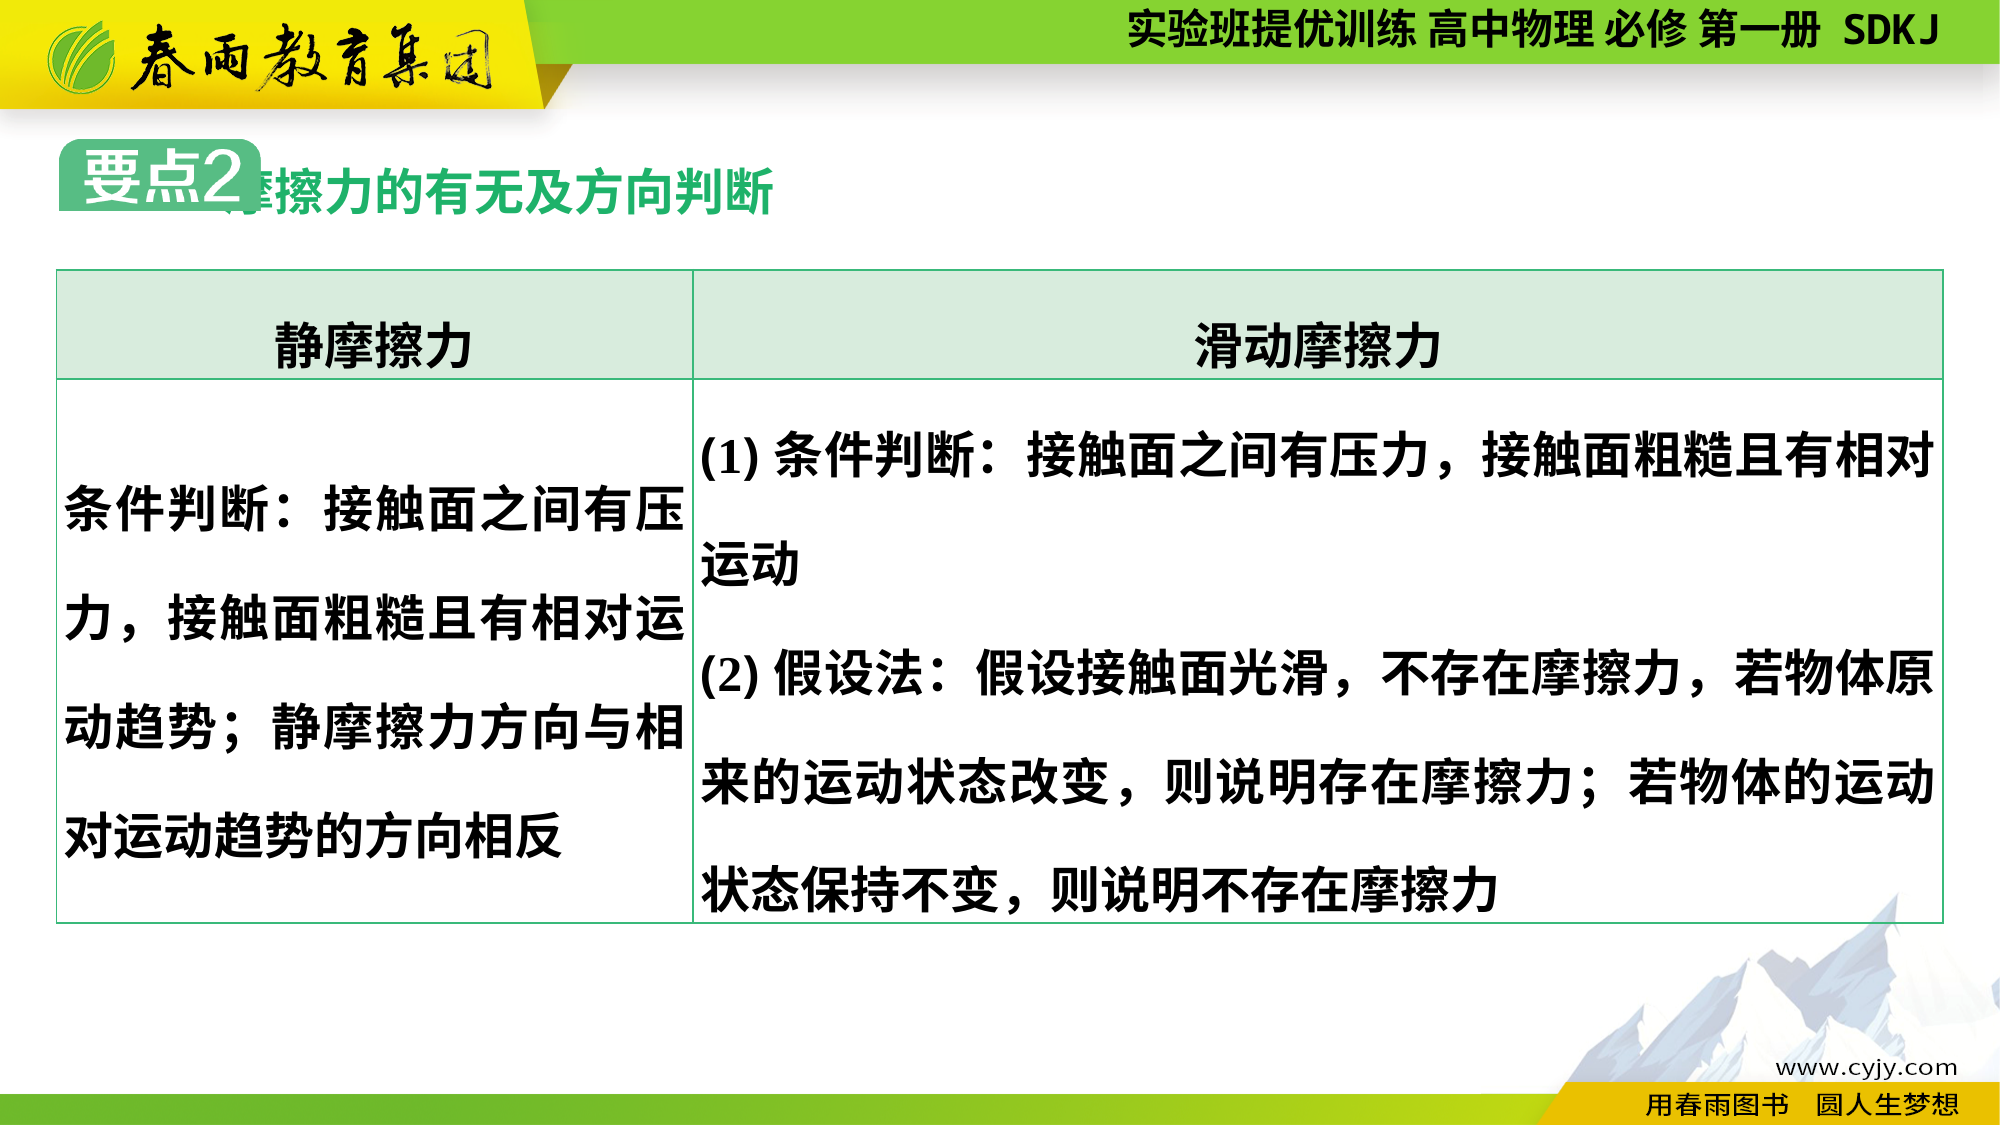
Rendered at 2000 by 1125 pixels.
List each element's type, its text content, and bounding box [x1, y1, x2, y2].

table_cell (1)条件判断：接触面之间有压力，接触面粗糙且有相对运动 (2)假设法：假设接触面光滑，不存在摩擦力，若物体原来的运动状态改变，则说明存在摩擦力；若物体的运动状态保持不变，则说明不存在摩擦力 [694, 380, 1942, 922]
picture [0, 0, 2000, 1125]
table_header 静摩擦力 [57, 271, 692, 378]
list 摩擦力的有无及方向判断 [59, 122, 1944, 217]
table_header 滑动摩擦力 [694, 271, 1942, 378]
table_cell 条件判断：接触面之间有压力，接触面粗糙且有相对运动趋势；静摩擦力方向与相对运动趋势的方向相反 [57, 380, 692, 922]
